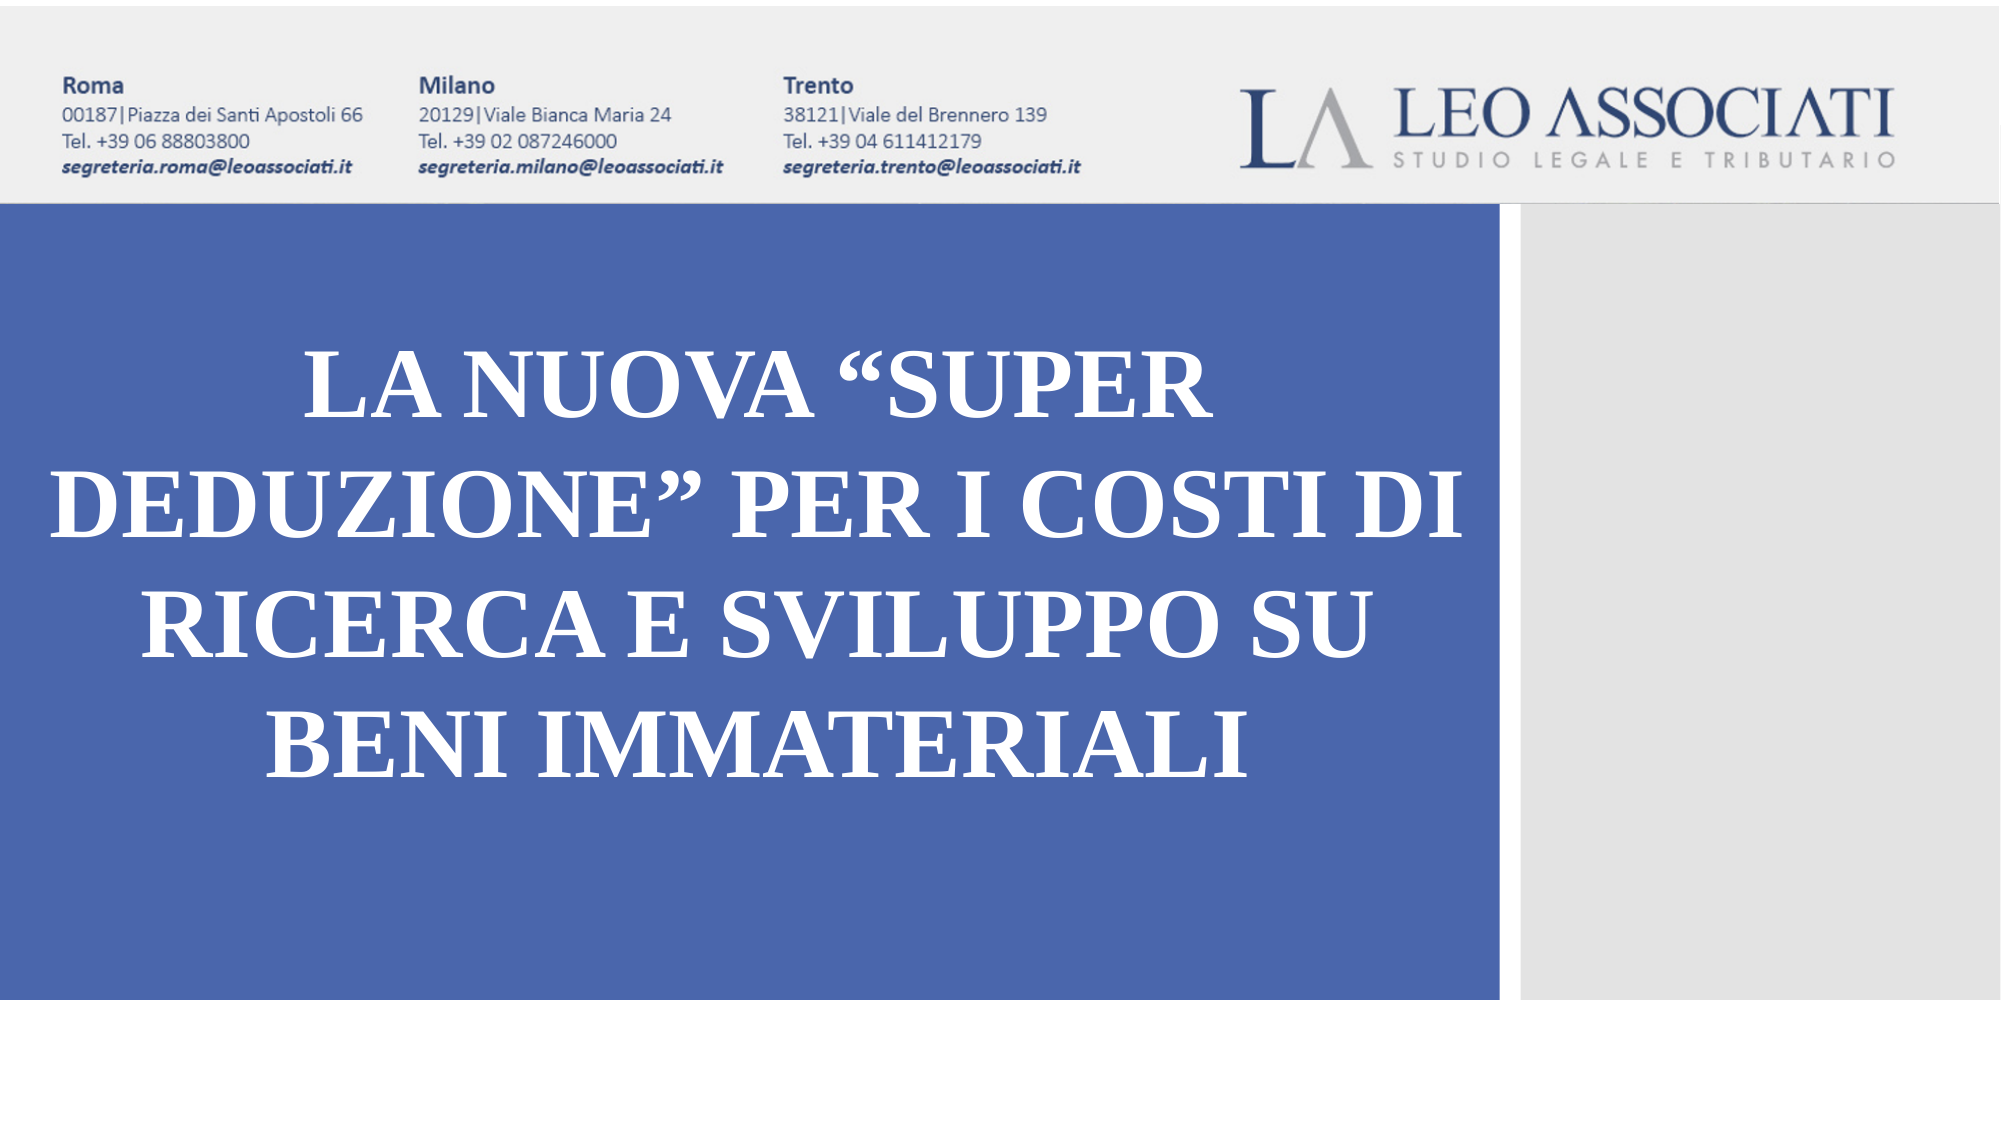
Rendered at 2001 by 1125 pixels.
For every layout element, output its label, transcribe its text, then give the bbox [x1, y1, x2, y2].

text_box LA NUOVA “SUPER DEDUZIONE” PER I COSTI DI RICERCA E SVILUPPO SU BENI IMMATERIALI [27, 310, 1490, 805]
picture [0, 6, 2000, 204]
